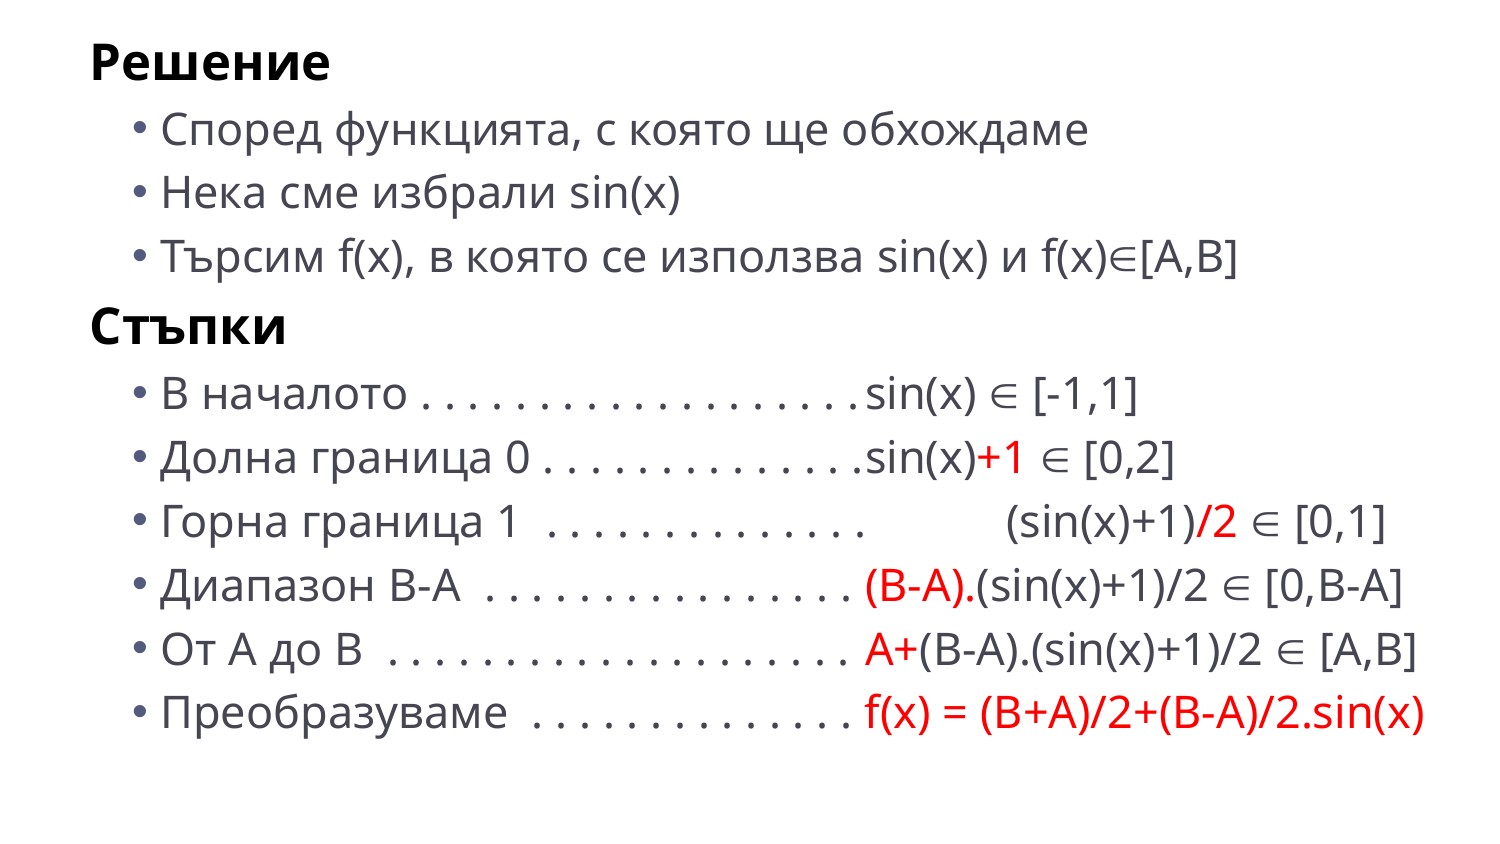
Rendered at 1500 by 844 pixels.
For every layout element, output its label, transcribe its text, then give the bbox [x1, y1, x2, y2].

list Решение Според функцията, с която ще обхождаме Нека сме избрали sin(x) Търсим f(x), в която се използва sin(x) и f(x)[A,B] Стъпки В началото . . . . . . . . . . . . . . . . . . . sin(x)  [-1,1] Долна граница 0 . . . . . . . . . . . . . . sin(x)+1  [0,2] Горна граница 1 . . . . . . . . . . . . . . (sin(x)+1)/2  [0,1] Диапазон B-A . . . . . . . . . . . . . . . . (B-A).(sin(x)+1)/2  [0,B-A] От A до B . . . . . . . . . . . . . . . . . . . . A+(B-A).(sin(x)+1)/2  [A,B] Преобразуваме . . . . . . . . . . . . . . f(x) = (B+A)/2+(B-A)/2.sin(x) [75, 21, 1475, 835]
